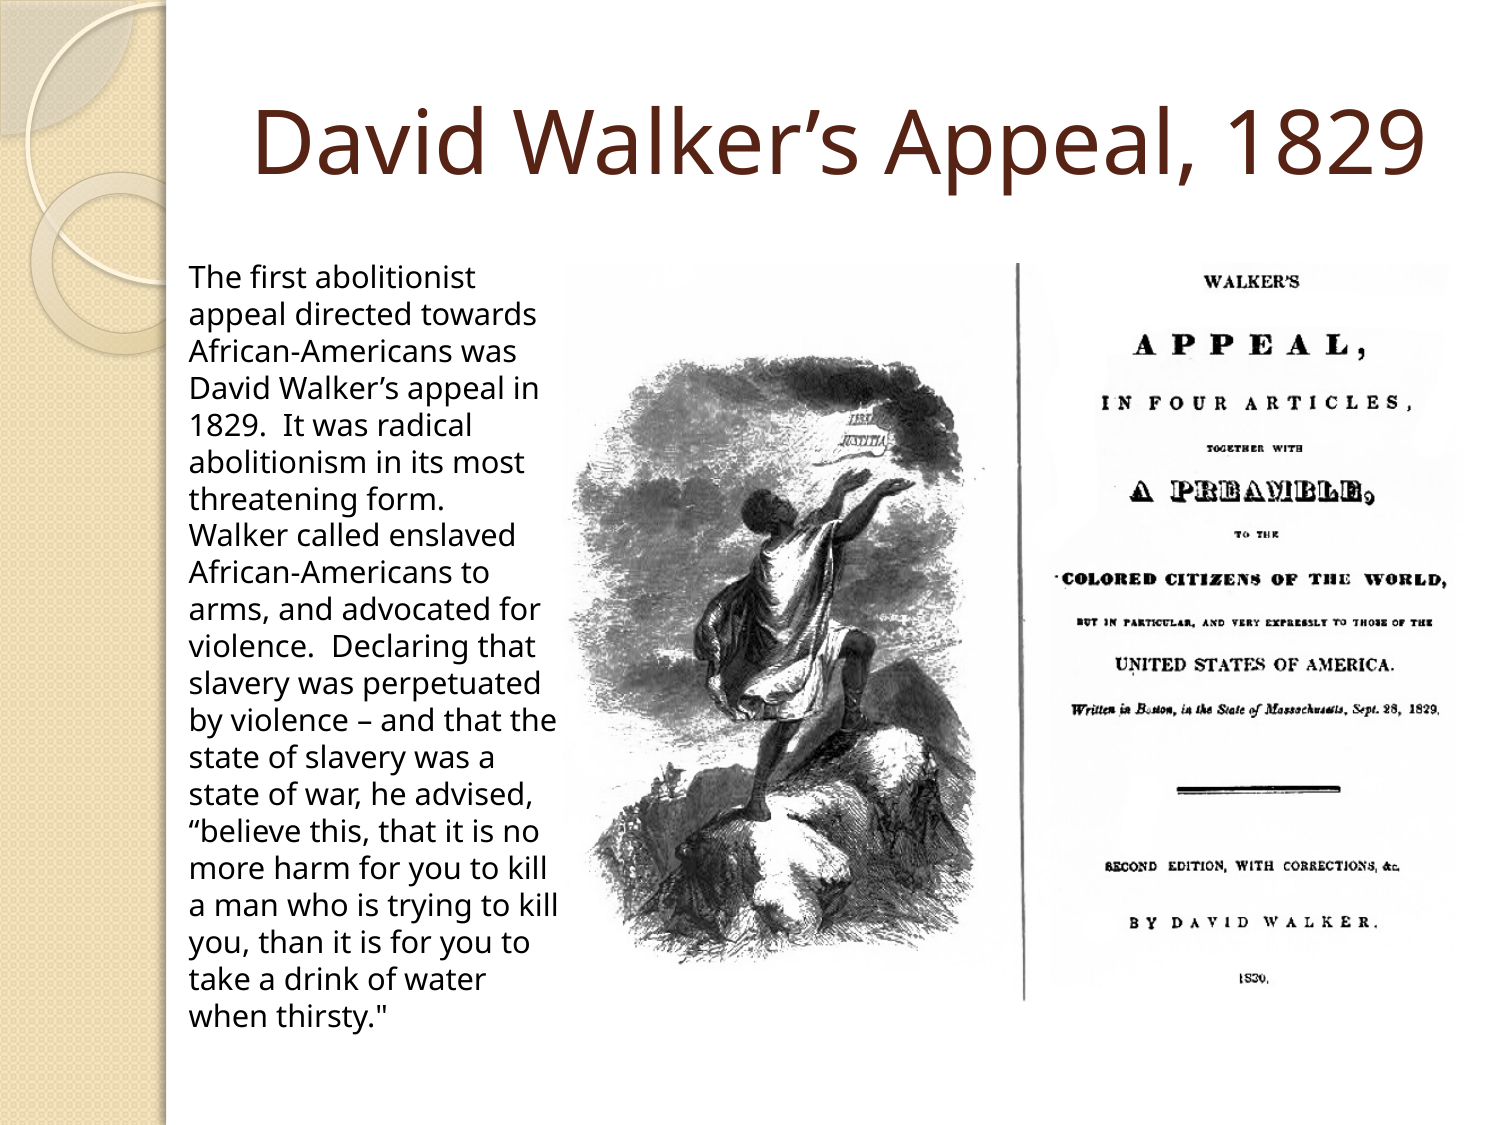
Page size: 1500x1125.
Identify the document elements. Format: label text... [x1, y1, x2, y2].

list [562, 263, 1466, 1002]
title David Walker’s Appeal, 1829 [235, 45, 1466, 233]
list The first abolitionist appeal directed towards African-Americans was David Walker’s appeal in 1829. It was radical abolitionism in its most threatening form. Walker called enslaved African-Americans to arms, and advocated for violence. Declaring that slavery was perpetuated by violence – and that the state of slavery was a state of war, he advised, “believe this, that it is no more harm for you to kill a man who is trying to kill you, than it is for you to take a drink of water when thirsty." [162, 249, 575, 1075]
